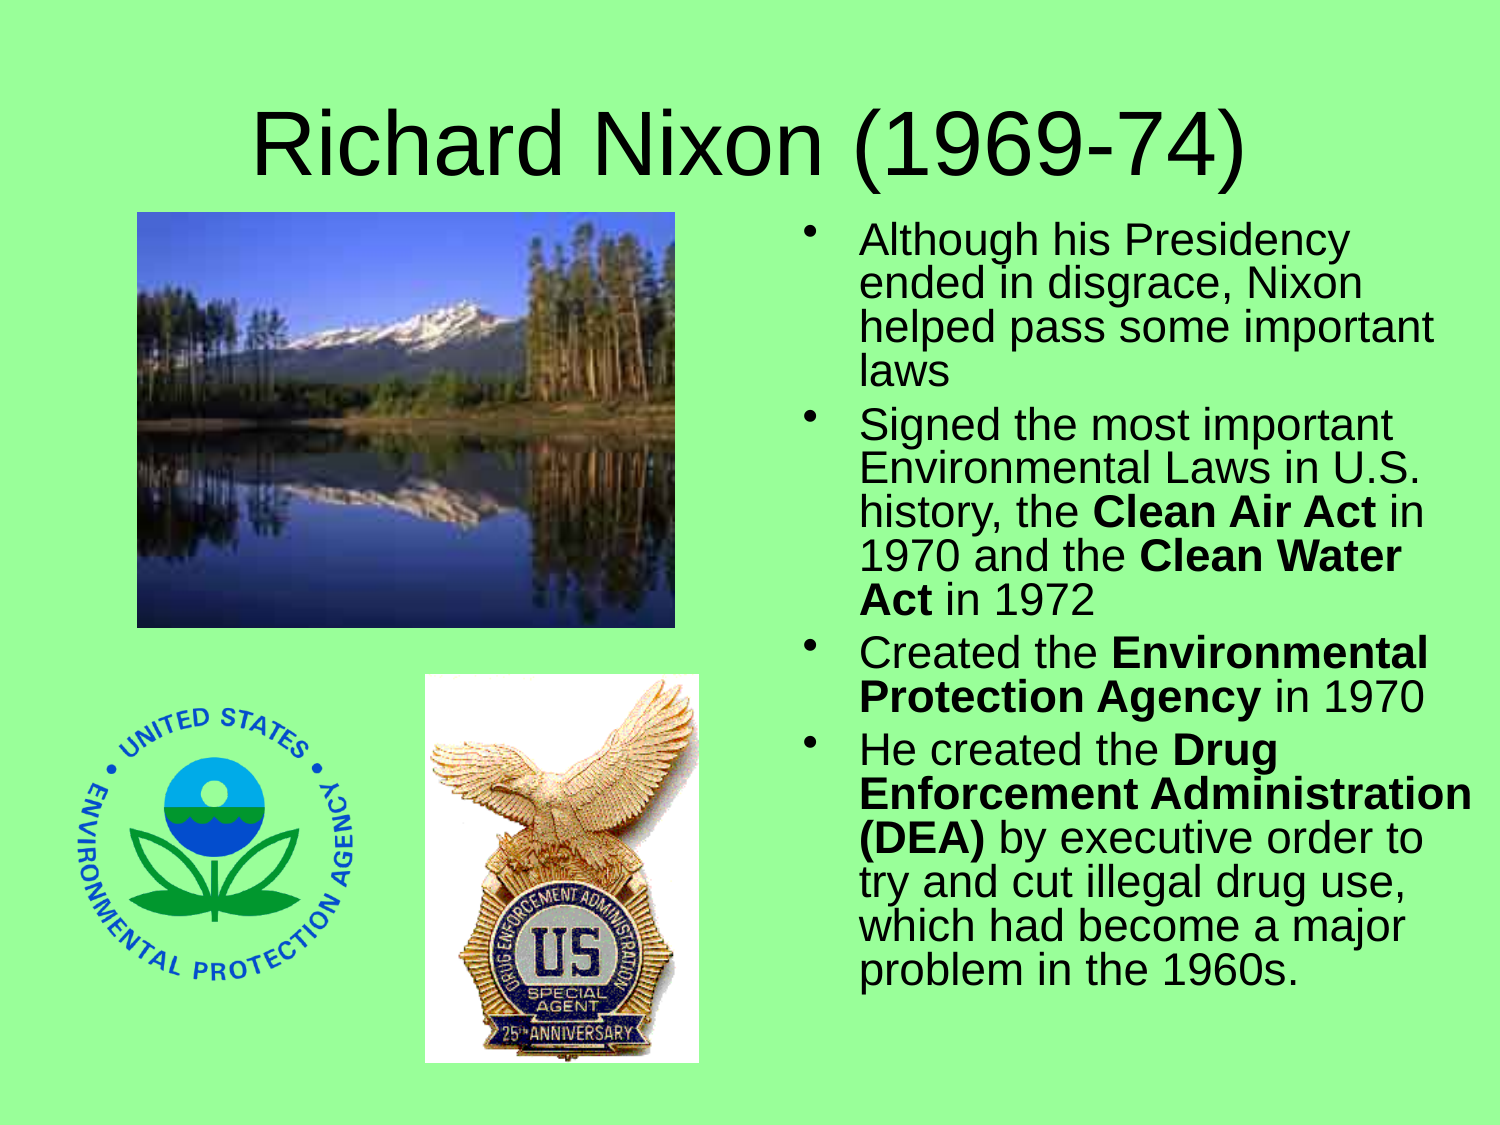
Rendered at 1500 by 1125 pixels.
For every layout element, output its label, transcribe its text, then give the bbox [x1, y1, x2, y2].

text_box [74, 687, 357, 995]
picture [424, 674, 699, 1063]
list Although his Presidency ended in disgrace, Nixon helped pass some important laws Signed the most important Environmental Laws in U.S. history, the Clean Air Act in 1970 and the Clean Water Act in 1972 Created the Environmental Protection Agency in 1970 He created the Drug Enforcement Administration (DEA) by executive order to try and cut illegal drug use, which had become a major problem in the 1960s. [787, 212, 1500, 1038]
title Richard Nixon (1969-74) [75, 45, 1425, 233]
picture [137, 212, 676, 628]
